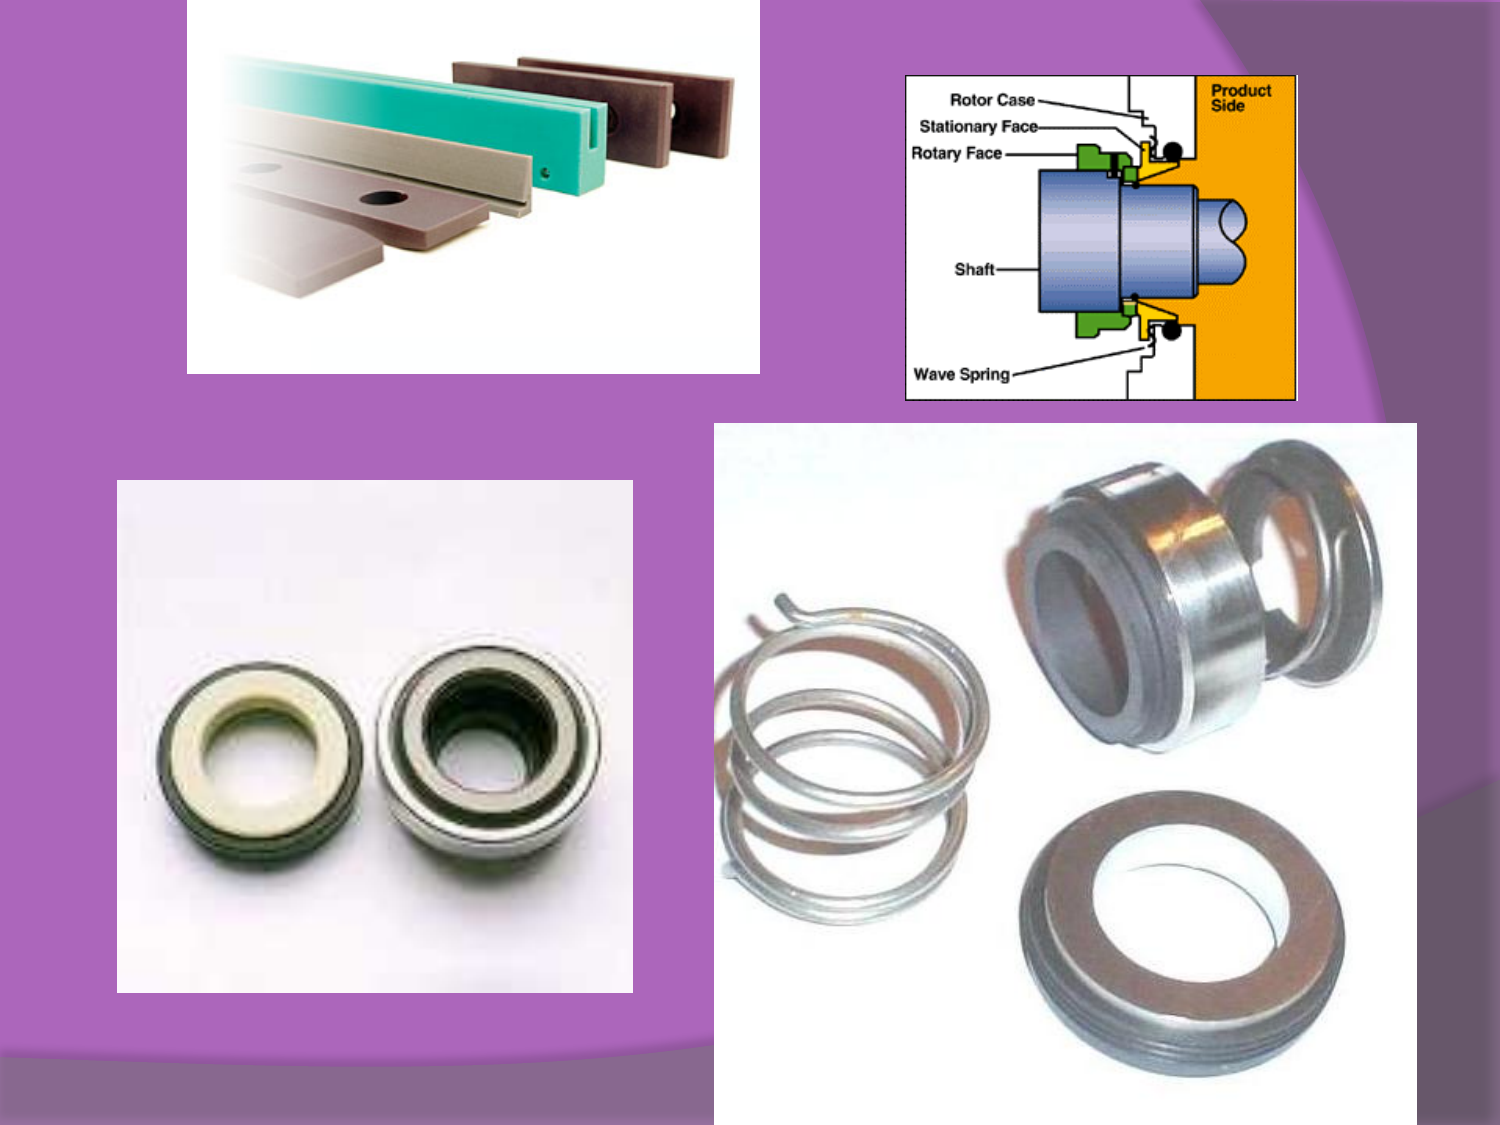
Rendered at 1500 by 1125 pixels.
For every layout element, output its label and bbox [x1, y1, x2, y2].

picture [904, 74, 1298, 401]
picture [186, 0, 760, 374]
picture [714, 422, 1417, 1125]
picture [116, 479, 634, 994]
